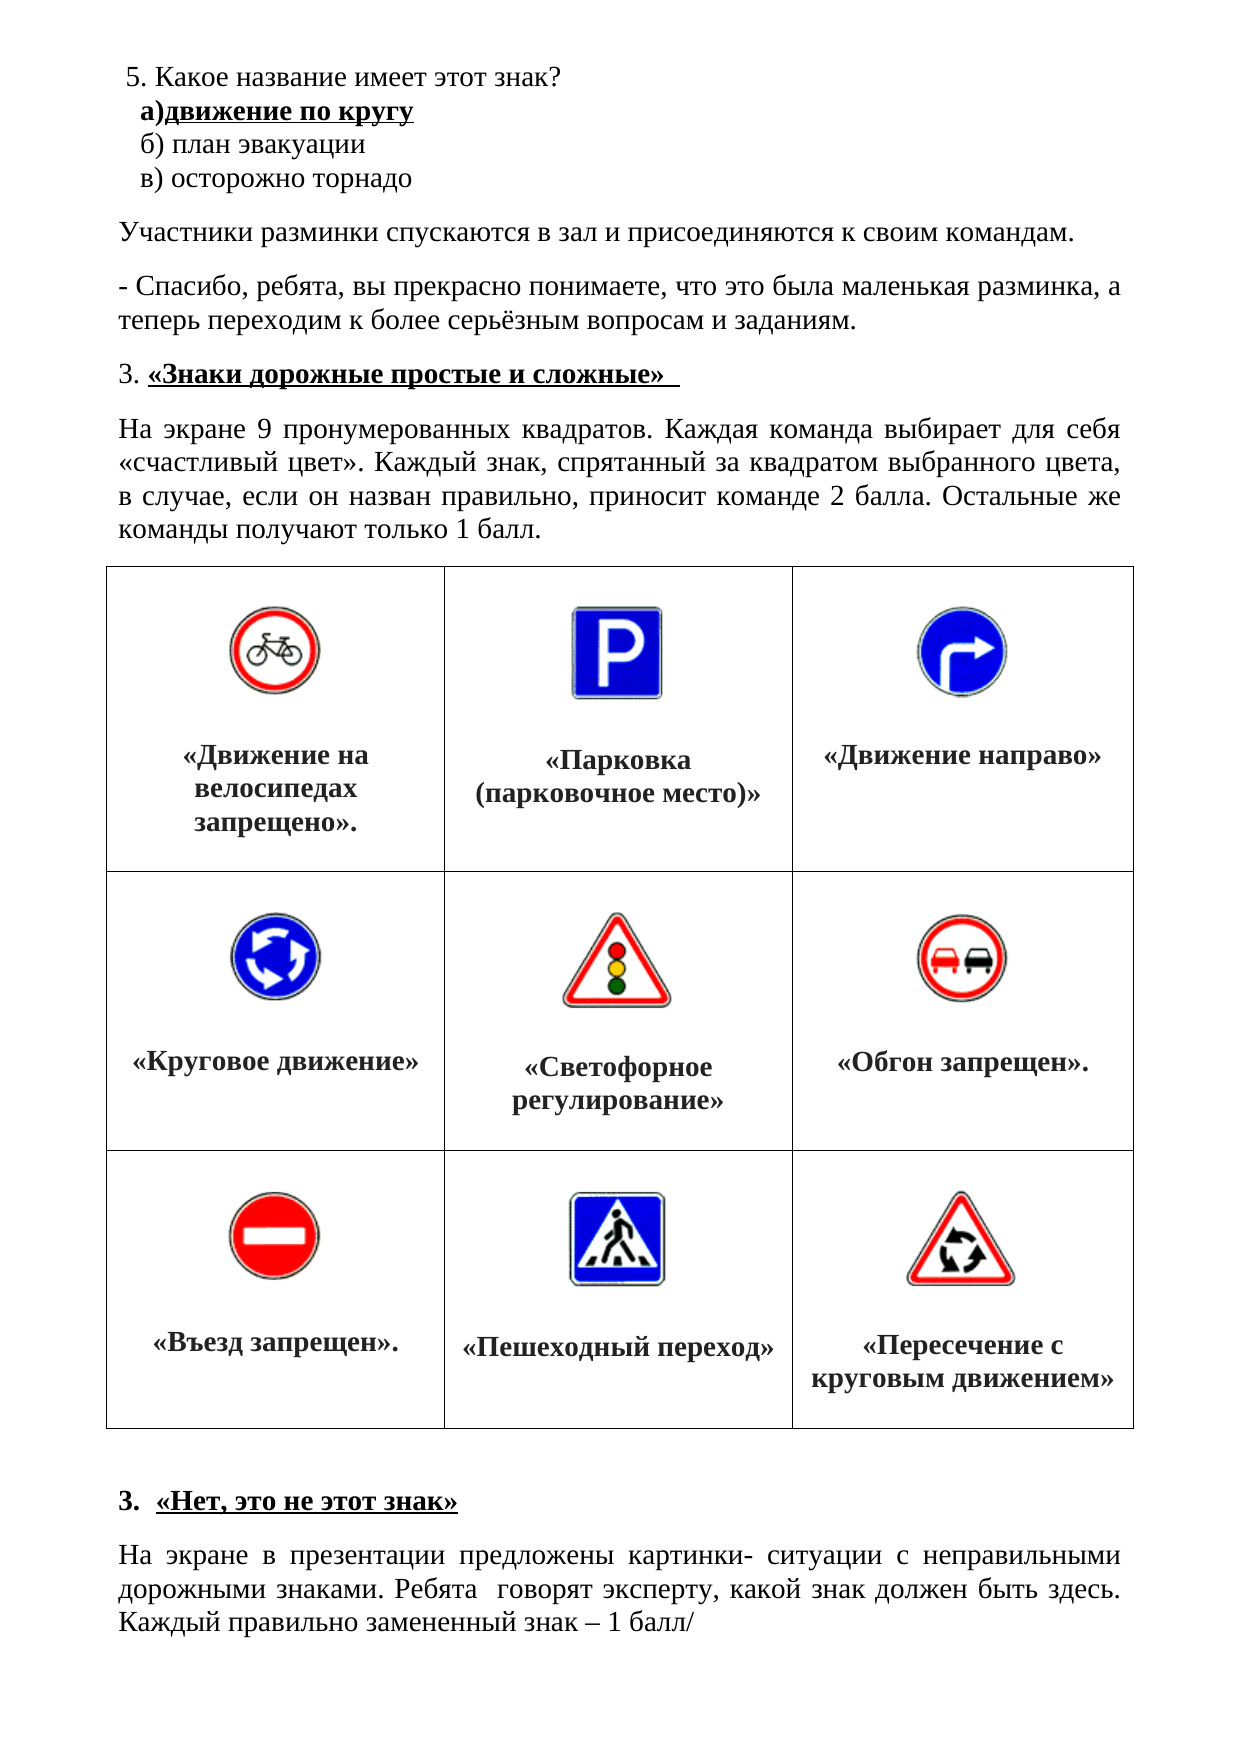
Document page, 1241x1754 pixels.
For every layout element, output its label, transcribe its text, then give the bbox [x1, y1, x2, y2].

table_cell «Въезд запрещен». [107, 1151, 444, 1428]
picture [227, 1189, 324, 1285]
table_cell «Круговое движение» [107, 872, 444, 1149]
picture [570, 605, 666, 703]
picture [906, 1189, 1019, 1288]
table_header «Парковка (парковочное место)» [445, 567, 792, 871]
picture [567, 1189, 669, 1290]
table_header «Движение на велосипедах запрещено». [107, 567, 444, 871]
picture [915, 605, 1011, 698]
table_cell «Светофорное регулирование» [445, 872, 792, 1149]
table_cell «Пересечение с круговым движением» [793, 1151, 1133, 1428]
table_cell «Обгон запрещен». [793, 872, 1133, 1149]
picture [228, 605, 323, 698]
table_header «Движение направо» [793, 567, 1133, 871]
picture [561, 911, 675, 1010]
picture [227, 911, 324, 1004]
table_cell «Пешеходный переход» [445, 1151, 792, 1428]
picture [915, 911, 1010, 1006]
list «Нет, это не этот знак» [118, 1483, 1122, 1517]
